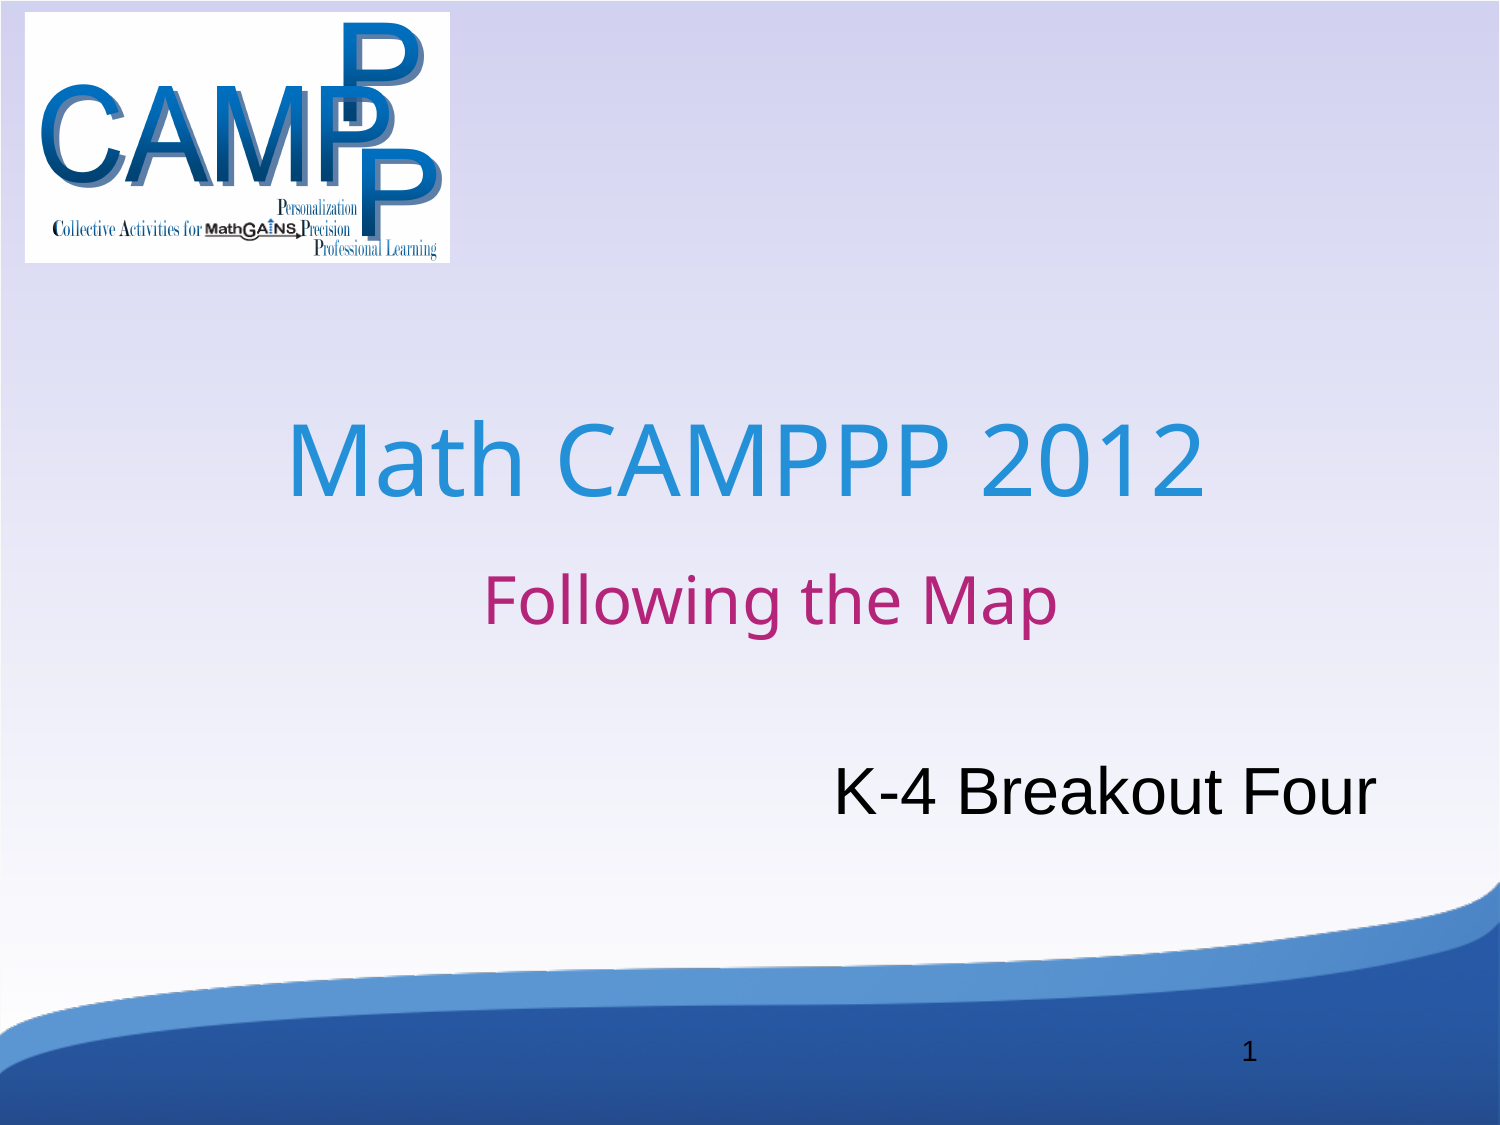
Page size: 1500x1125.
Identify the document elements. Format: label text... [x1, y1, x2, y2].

text_box [0, 0, 1500, 877]
picture [24, 12, 451, 263]
title Math CAMPPP 2012 [86, 261, 1414, 651]
list Following the Map K-4 Breakout Four [149, 549, 1401, 876]
picture [0, 878, 1500, 1125]
